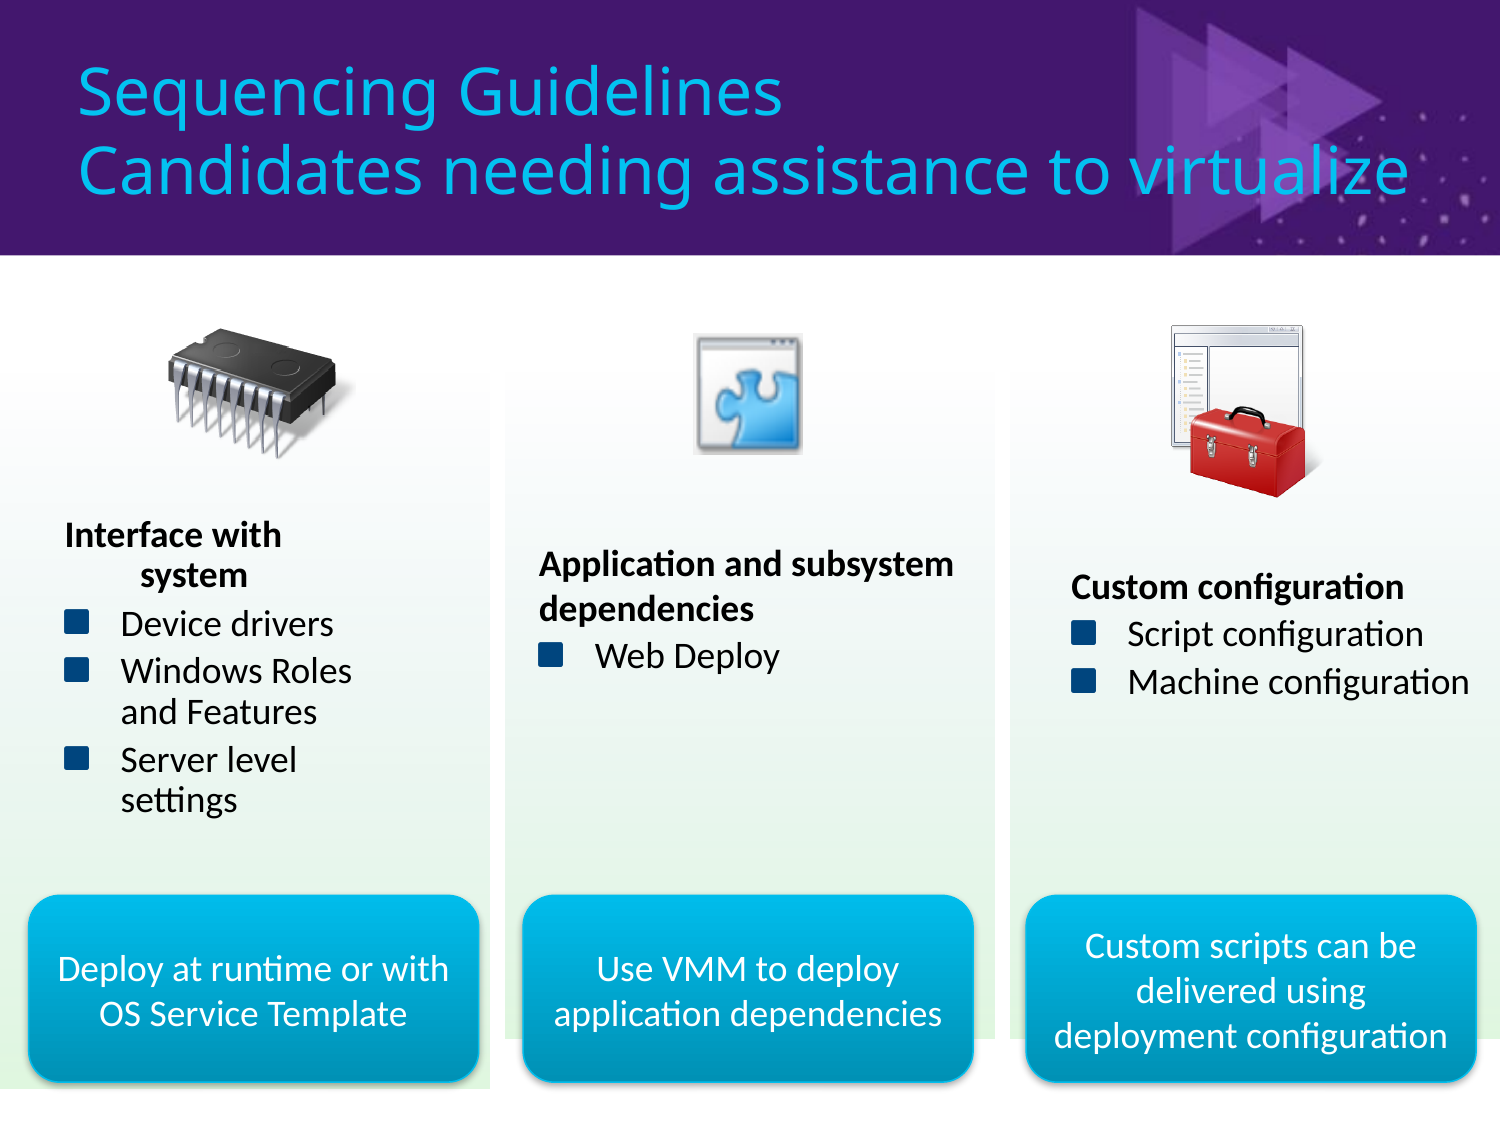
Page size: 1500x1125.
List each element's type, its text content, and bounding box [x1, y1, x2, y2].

picture [1071, 668, 1096, 693]
text_box Interface with system Device drivers Windows Roles and Features Server level settings [64, 515, 396, 821]
text_box Application and subsystem dependencies Web Deploy [538, 538, 956, 677]
picture [1170, 325, 1325, 503]
text_box [505, 363, 995, 1039]
picture [64, 609, 89, 634]
text_box [1010, 363, 1500, 1039]
text_box Custom configuration Script configuration Machine configuration [1071, 561, 1471, 703]
text_box Deploy at runtime or with OS Service Template [27, 894, 480, 1083]
picture [0, 0, 1500, 255]
picture [1071, 620, 1096, 645]
text_box Custom scripts can be delivered using deployment configuration [1025, 894, 1477, 1083]
text_box [0, 363, 490, 1089]
picture [538, 642, 563, 667]
picture [168, 325, 356, 463]
picture [64, 746, 89, 770]
text_box Use VMM to deploy application dependencies [522, 894, 974, 1083]
picture [693, 333, 804, 455]
picture [64, 657, 89, 682]
title Sequencing Guidelines Candidates needing assistance to virtualize [62, 37, 1438, 220]
